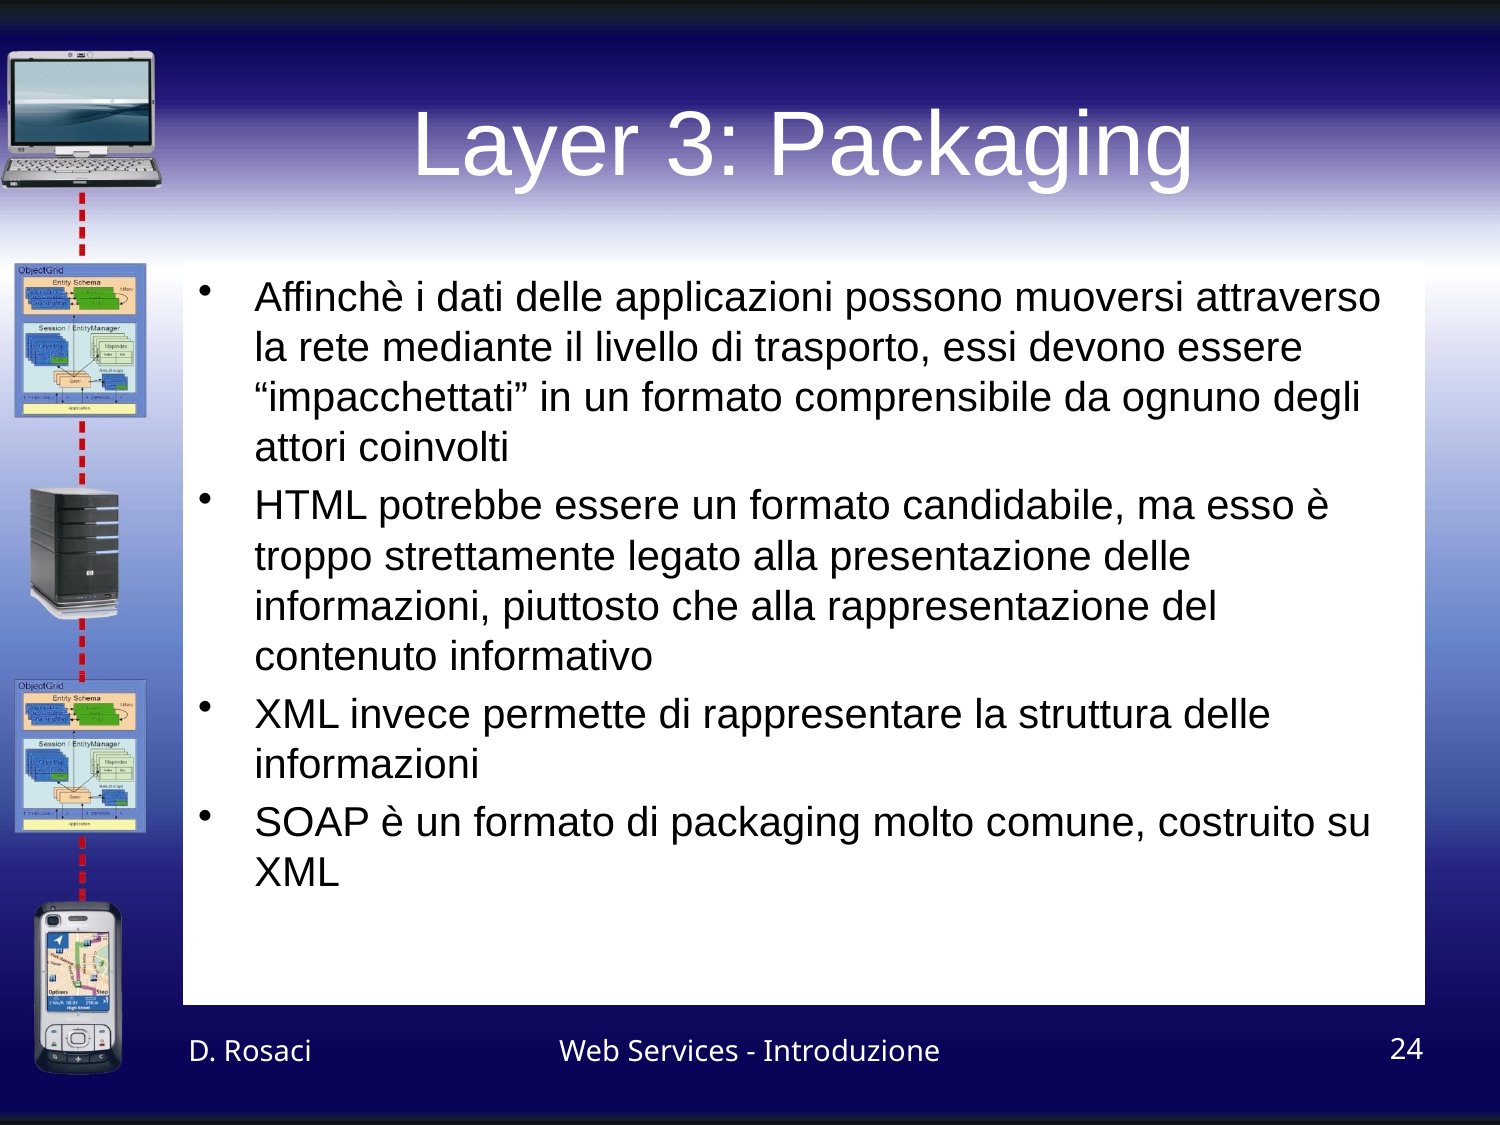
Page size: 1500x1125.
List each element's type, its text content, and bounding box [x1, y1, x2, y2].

list Affinchè i dati delle applicazioni possono muoversi attraverso la rete mediante il livello di trasporto, essi devono essere “impacchettati” in un formato comprensibile da ognuno degli attori coinvolti HTML potrebbe essere un formato candidabile, ma esso è troppo strettamente legato alla presentazione delle informazioni, piuttosto che alla rappresentazione del contenuto informativo XML invece permette di rappresentare la struttura delle informazioni SOAP è un formato di packaging molto comune, costruito su XML [182, 262, 1426, 1006]
title Layer 3: Packaging [182, 44, 1426, 233]
slide_number D. Rosaci [74, 1024, 426, 1103]
picture [0, 0, 1500, 1125]
footer Web Services - Introduzione [512, 1024, 988, 1103]
